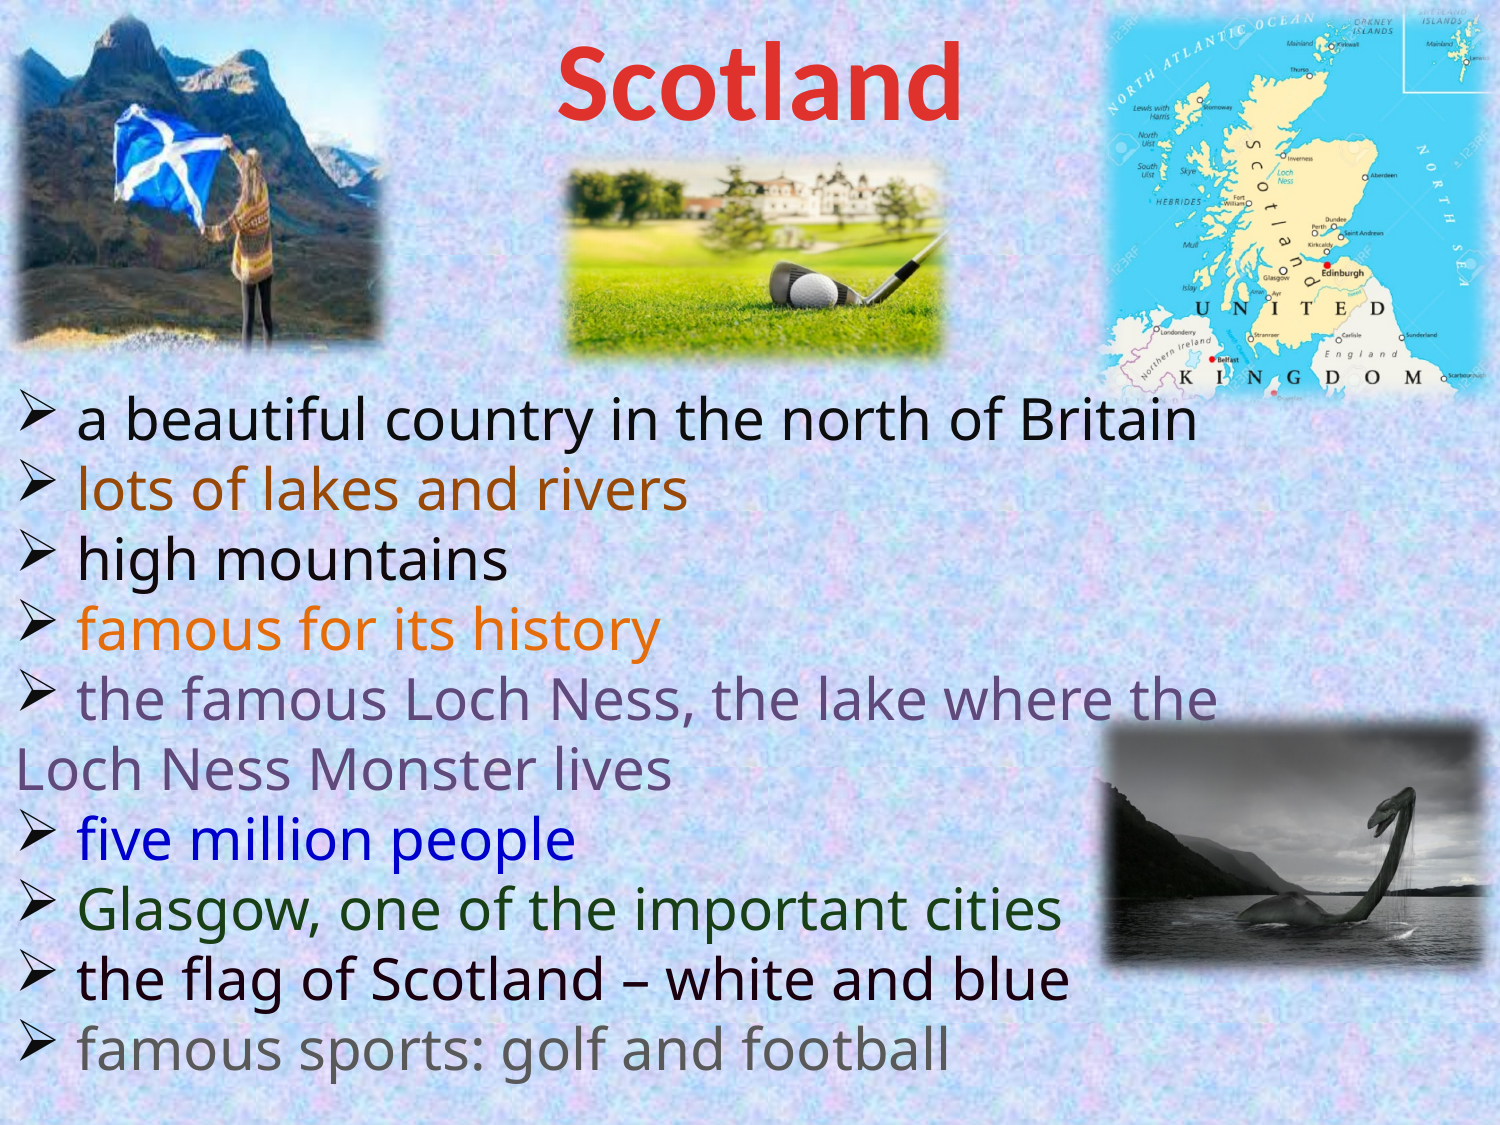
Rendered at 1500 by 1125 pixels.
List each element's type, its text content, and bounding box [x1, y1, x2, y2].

picture [0, 0, 1500, 1125]
text_box a beautiful country in the north of Britain lots of lakes and rivers high mountains famous for its history the famous Loch Ness, the lake where the Loch Ness Monster lives five million people Glasgow, one of the important cities the flag of Scotland – white and blue famous sports: golf and football [0, 374, 1278, 1090]
text_box Scotland [541, 0, 983, 150]
